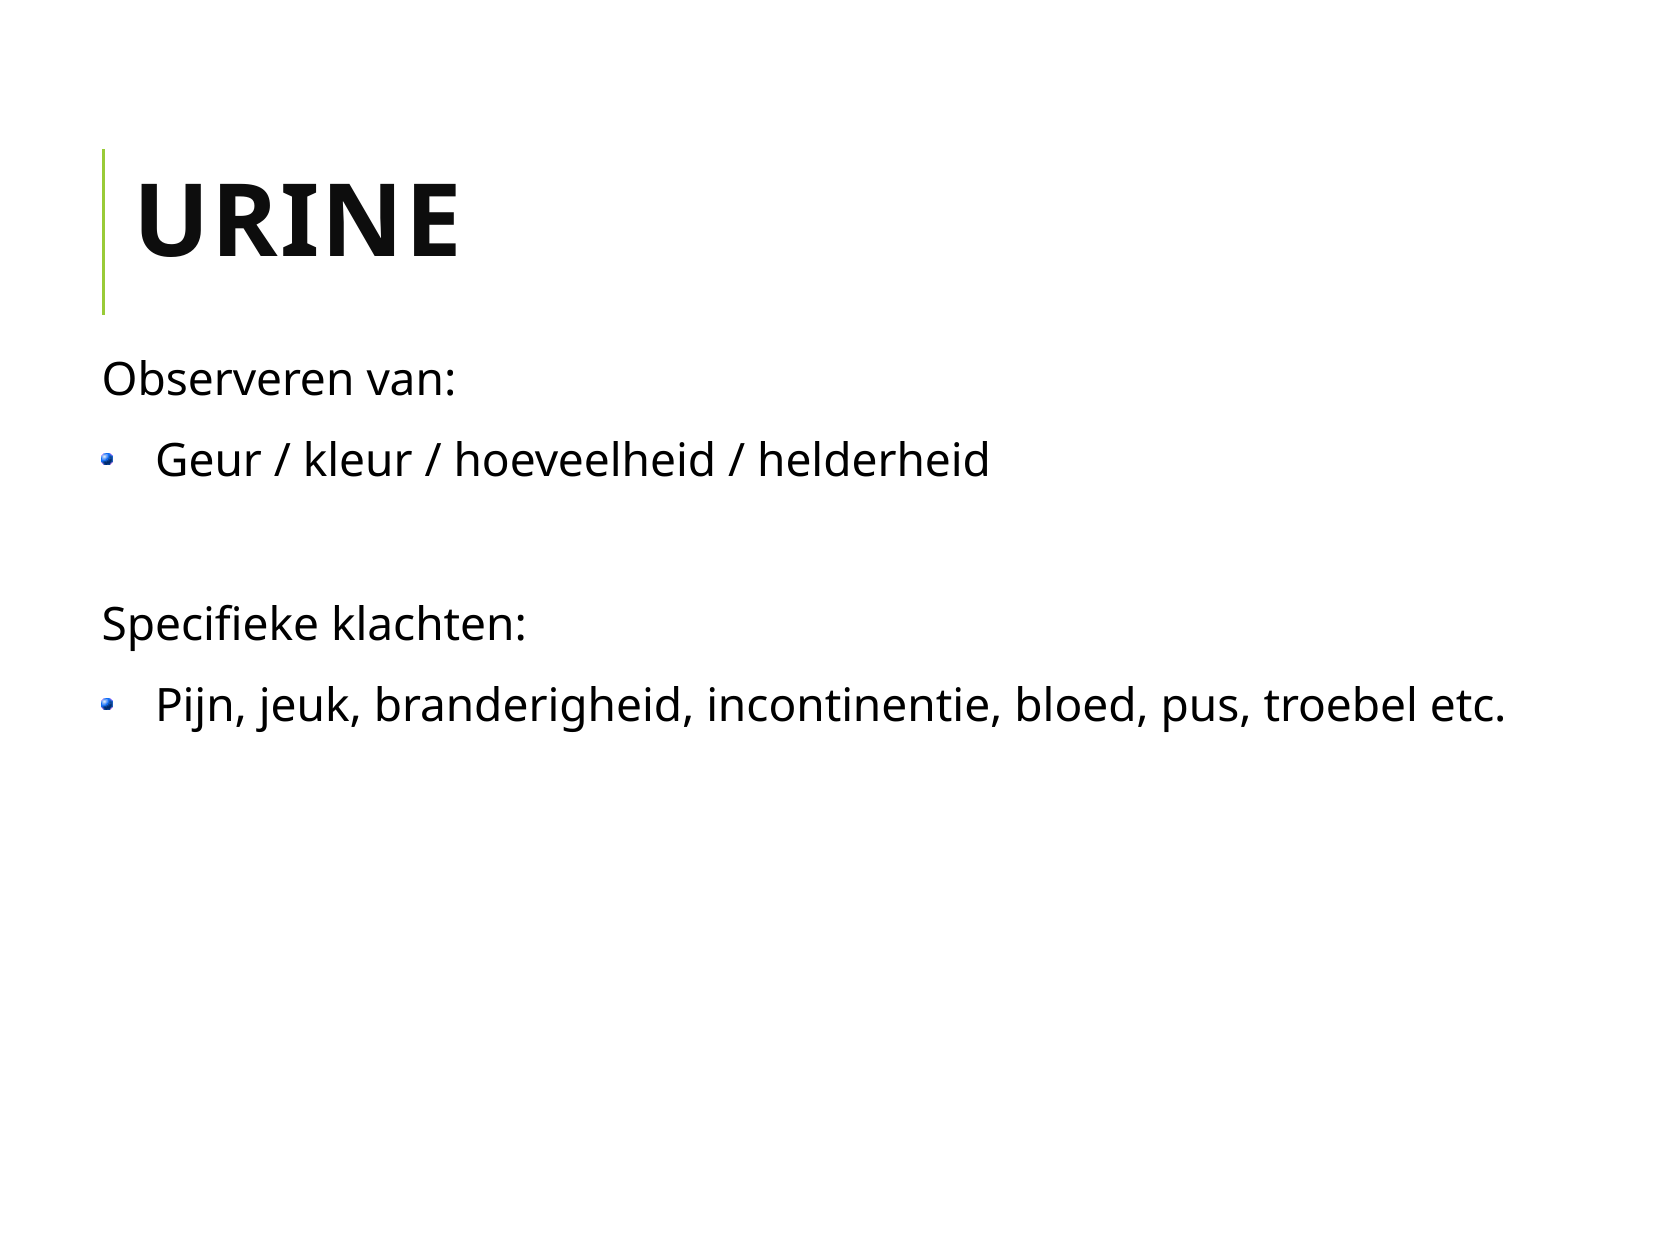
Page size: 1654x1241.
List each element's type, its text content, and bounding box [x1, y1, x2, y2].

list Observeren van: Geur / kleur / hoeveelheid / helderheid Specifieke klachten: Pijn, jeuk, branderigheid, incontinentie, bloed, pus, troebel etc. [76, 347, 1565, 1152]
title Urine [118, 123, 1607, 331]
picture [101, 453, 113, 465]
picture [101, 698, 113, 710]
